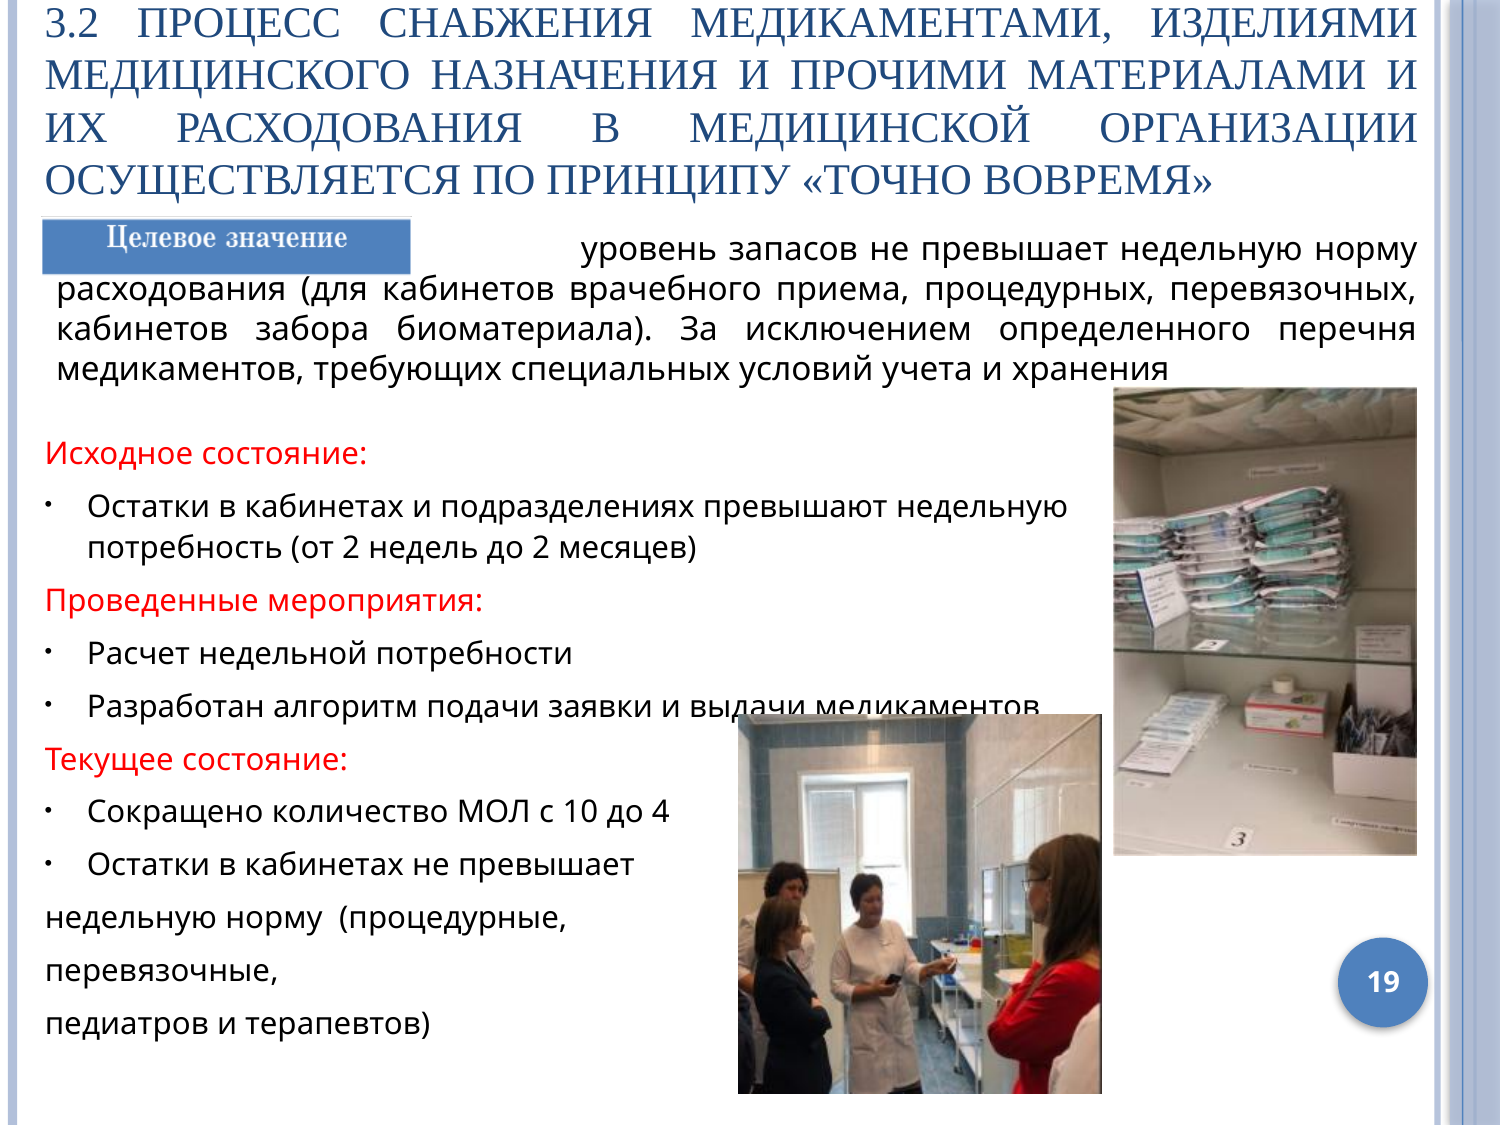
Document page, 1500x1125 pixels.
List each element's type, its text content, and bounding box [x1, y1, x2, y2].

picture [41, 207, 412, 280]
text_box уровень запасов не превышает недельную норму расходования (для кабинетов врачебного приема, процедурных, перевязочных, кабинетов забора биоматериала). За исключением определенного перечня медикаментов, требующих специальных условий учета и хранения [41, 219, 1434, 397]
text_box 19 [1333, 940, 1434, 1027]
text_box Исходное состояние: Остатки в кабинетах и подразделениях превышают недельную потребность (от 2 недель до 2 месяцев) Проведенные мероприятия: Расчет недельной потребности Разработан алгоритм подачи заявки и выдачи медикаментов Текущее состояние: Сокращено количество МОЛ с 10 до 4 Остатки в кабинетах не превышает недельную норму (процедурные, перевязочные, педиатров и терапевтов) [29, 421, 1102, 1055]
picture [737, 714, 1102, 1094]
text_box 3.2 Процесс снабжения медикаментами, изделиями медицинского назначения и прочими материалами и их расходования в медицинской организации осуществляется по принципу «точно вовремя» [29, 46, 1434, 211]
picture [1113, 386, 1417, 856]
